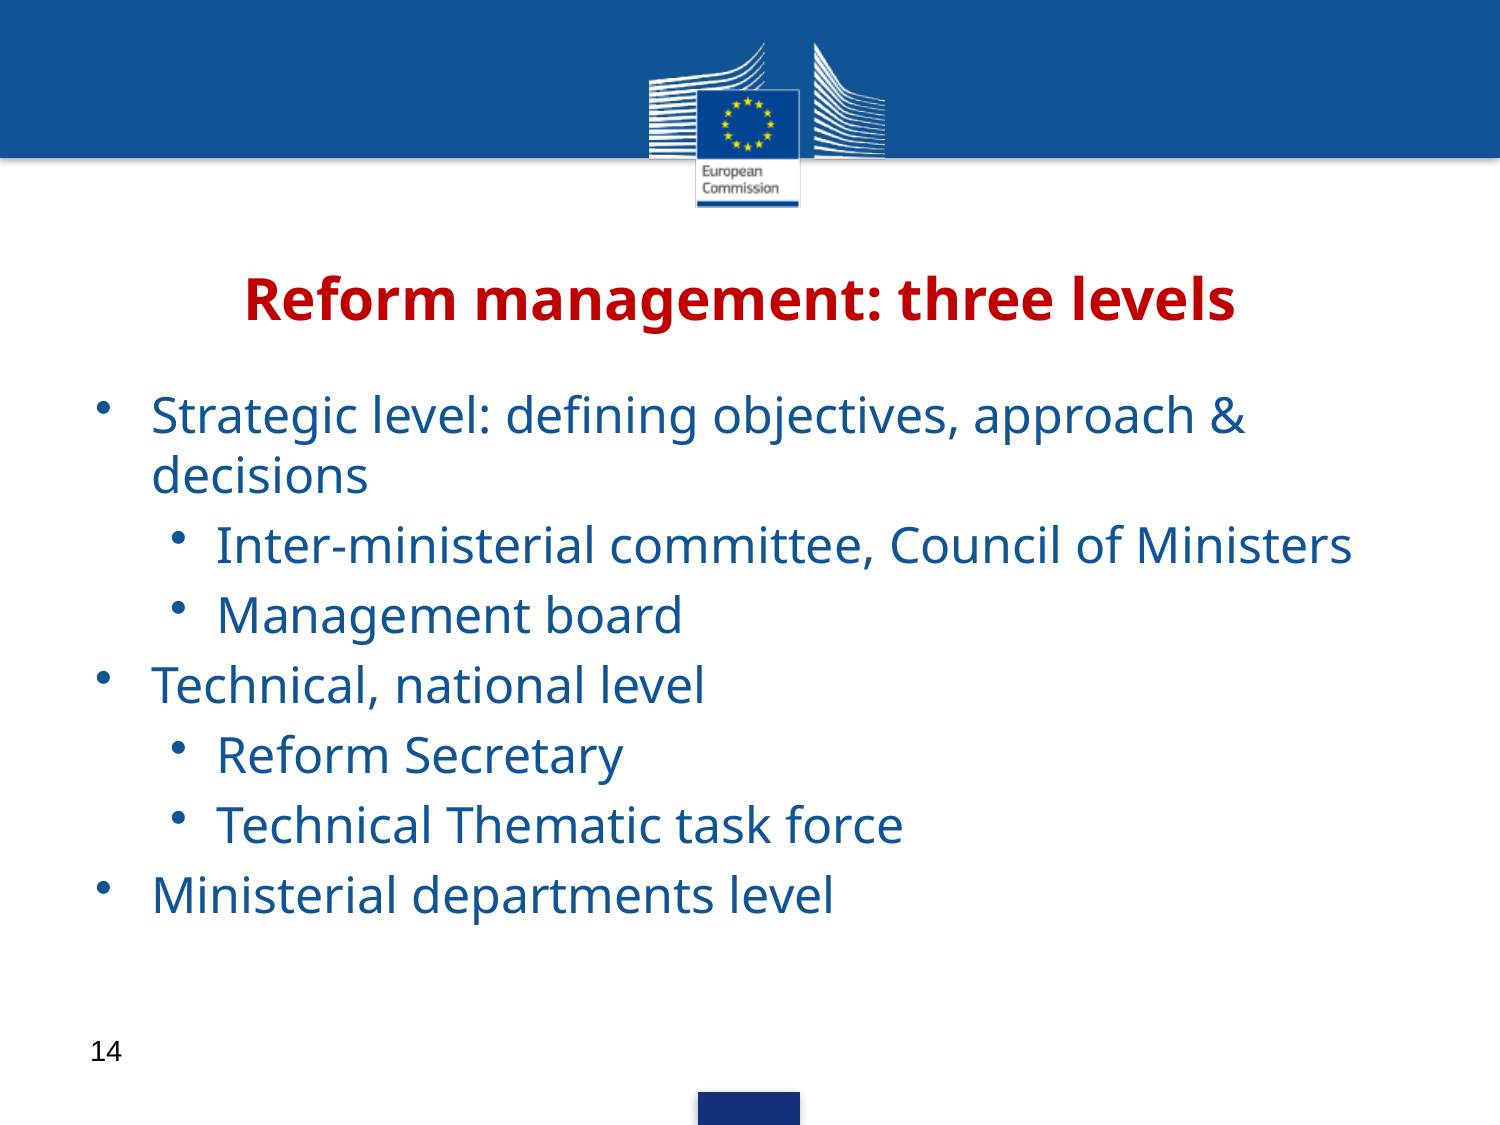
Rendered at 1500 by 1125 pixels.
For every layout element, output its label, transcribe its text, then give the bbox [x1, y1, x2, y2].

picture [649, 42, 885, 208]
slide_number 14 [74, 1024, 426, 1103]
list Strategic level: defining objectives, approach & decisions Inter-ministerial committee, Council of Ministers Management board Technical, national level Reform Secretary Technical Thematic task force Ministerial departments level [80, 376, 1431, 993]
title Reform management: three levels [64, 219, 1415, 374]
